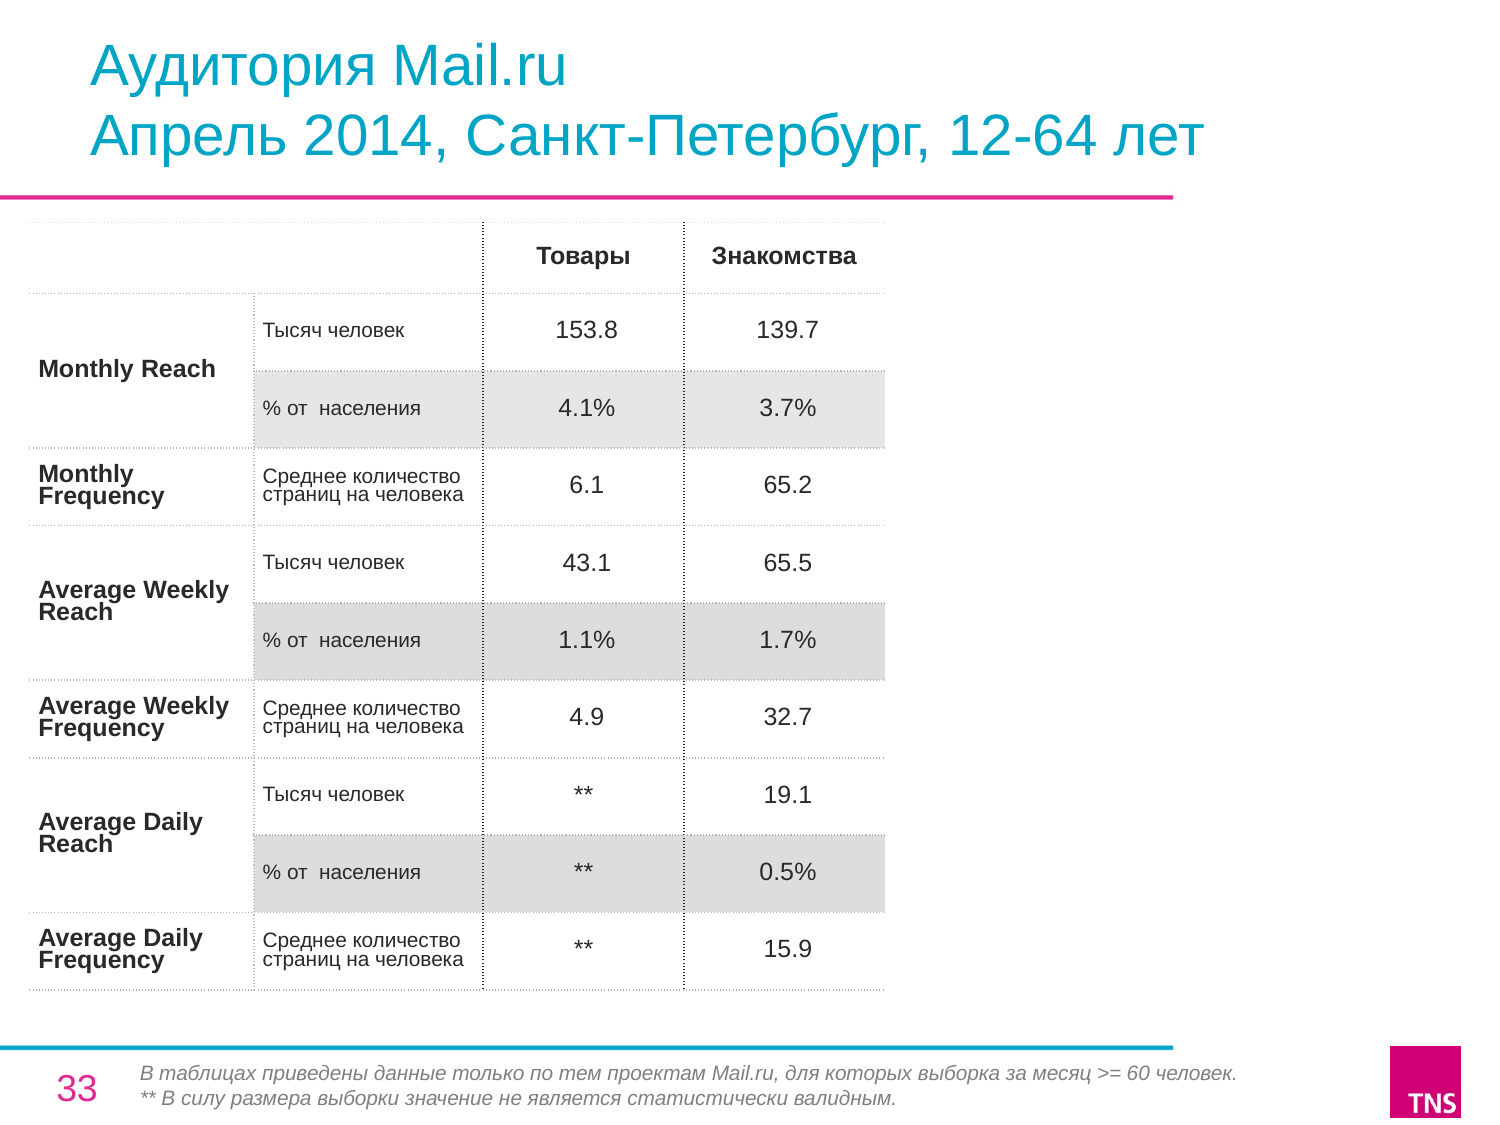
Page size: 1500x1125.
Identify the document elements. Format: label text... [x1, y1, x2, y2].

table_cell 65.5 [684, 526, 885, 603]
table_cell 15.9 [684, 912, 885, 990]
table_header [29, 223, 483, 294]
table_cell 1.1% [483, 603, 684, 680]
slide_number 33 [40, 1055, 392, 1125]
table_cell 139.7 [684, 294, 885, 371]
table_cell Average Weekly Reach [29, 526, 254, 680]
table_cell ** [483, 835, 684, 912]
table_cell Тысяч человек [254, 294, 483, 371]
table_cell Monthly Frequency [29, 448, 254, 526]
table_cell Average Weekly Frequency [29, 680, 254, 758]
table_cell 19.1 [684, 758, 885, 835]
table_cell 65.2 [684, 448, 885, 526]
table_cell 43.1 [483, 526, 684, 603]
table_cell 32.7 [684, 680, 885, 758]
table_cell 4.1% [483, 371, 684, 448]
table_header Товары [483, 223, 684, 294]
table_cell Average Daily Frequency [29, 912, 254, 990]
table_cell Среднее количество страниц на человека [254, 448, 483, 526]
title Аудитория Mail.ru Апрель 2014, Санкт-Петербург, 12-64 лет [74, 8, 1476, 187]
table_cell 0.5% [684, 835, 885, 912]
table_cell 4.9 [483, 680, 684, 758]
table_cell Среднее количество страниц на человека [254, 680, 483, 758]
table_cell Тысяч человек [254, 526, 483, 603]
table_cell % от населения [254, 835, 483, 912]
table_cell Среднее количество страниц на человека [254, 912, 483, 990]
table_cell Average Daily Reach [29, 758, 254, 912]
table_cell ** [483, 758, 684, 835]
table_cell ** [483, 912, 684, 990]
table_cell 3.7% [684, 371, 885, 448]
table_header Знакомства [684, 223, 885, 294]
table_cell Monthly Reach [29, 294, 254, 448]
text_box В таблицах приведены данные только по тем проектам Mail.ru, для которых выборка за месяц >= 60 человек. ** В силу размера выборки значение не является статистически валидным. [124, 1052, 1463, 1117]
table_cell 6.1 [483, 448, 684, 526]
picture [0, 0, 1500, 1125]
table_cell 153.8 [483, 294, 684, 371]
table_cell % от населения [254, 603, 483, 680]
table_cell Тысяч человек [254, 758, 483, 835]
table_cell 1.7% [684, 603, 885, 680]
table_cell % от населения [254, 371, 483, 448]
